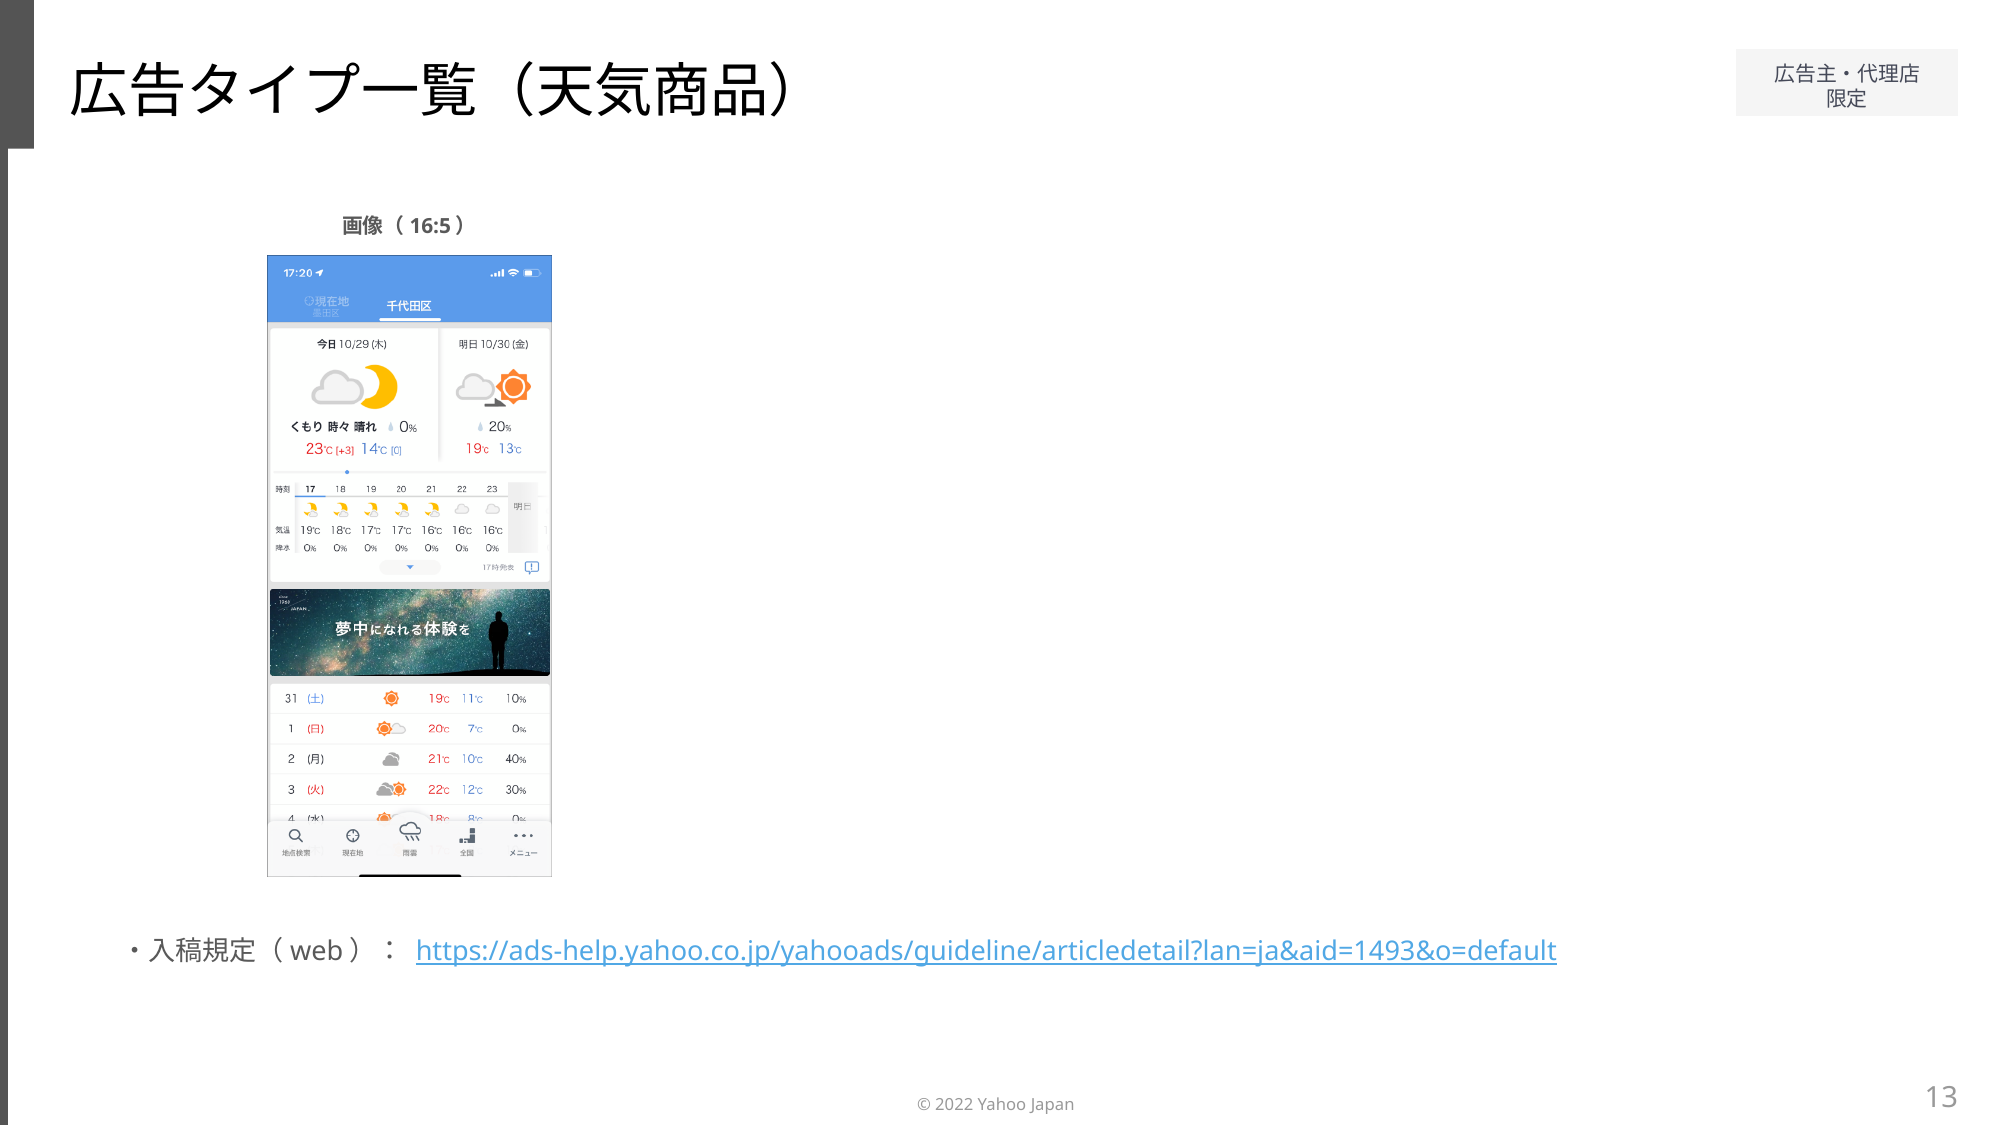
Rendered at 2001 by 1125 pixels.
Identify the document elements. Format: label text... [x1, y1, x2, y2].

picture [267, 255, 552, 877]
text_box 画像（16:5） [327, 199, 492, 245]
slide_number 13 [1803, 1070, 1973, 1125]
list 広告タイプ一覧（天気商品） [54, 21, 1656, 155]
text_box ・入稿規定（web）： https://ads-help.yahoo.co.jp/yahooads/guideline/articledetail?lan=ja&aid=1493&o=default [79, 926, 1632, 978]
